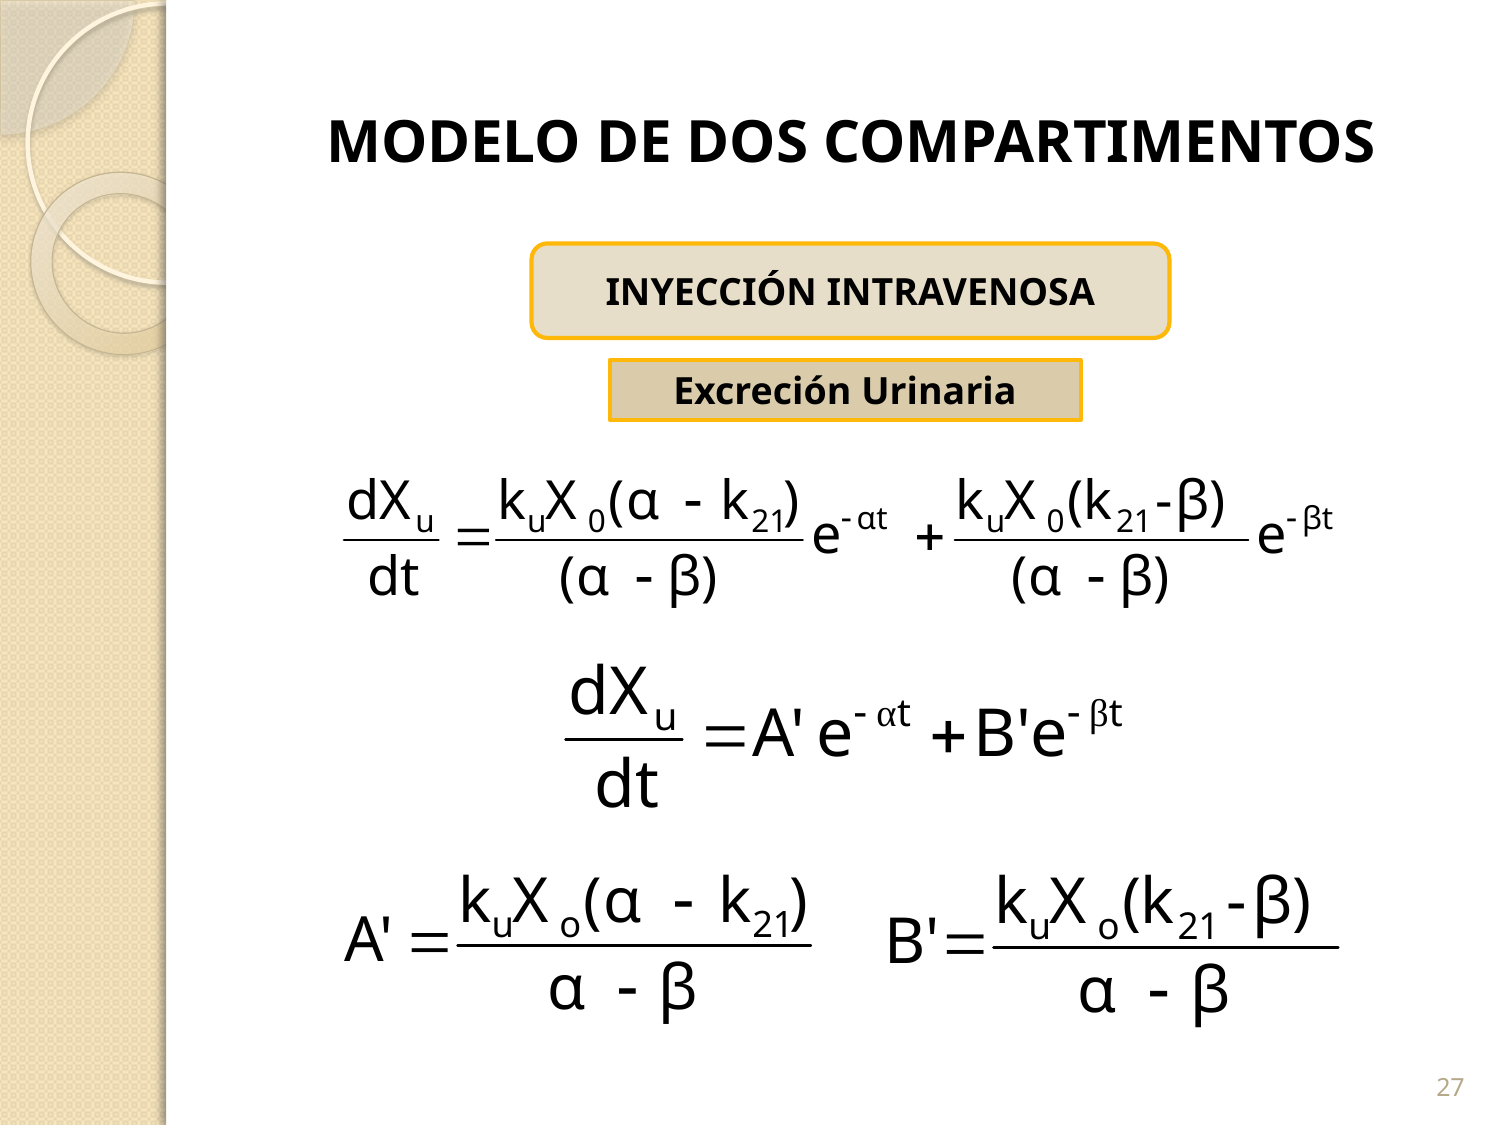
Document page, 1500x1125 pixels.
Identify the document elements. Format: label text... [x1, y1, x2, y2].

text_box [554, 650, 1135, 823]
title MODELO DE DOS COMPARTIMENTOS [235, 45, 1466, 233]
slide_number 27 [1413, 1034, 1488, 1113]
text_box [333, 862, 826, 1024]
text_box INYECCIÓN INTRAVENOSA [529, 241, 1172, 341]
text_box Excreción Urinaria [608, 358, 1083, 422]
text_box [878, 862, 1350, 1028]
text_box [334, 467, 1355, 621]
